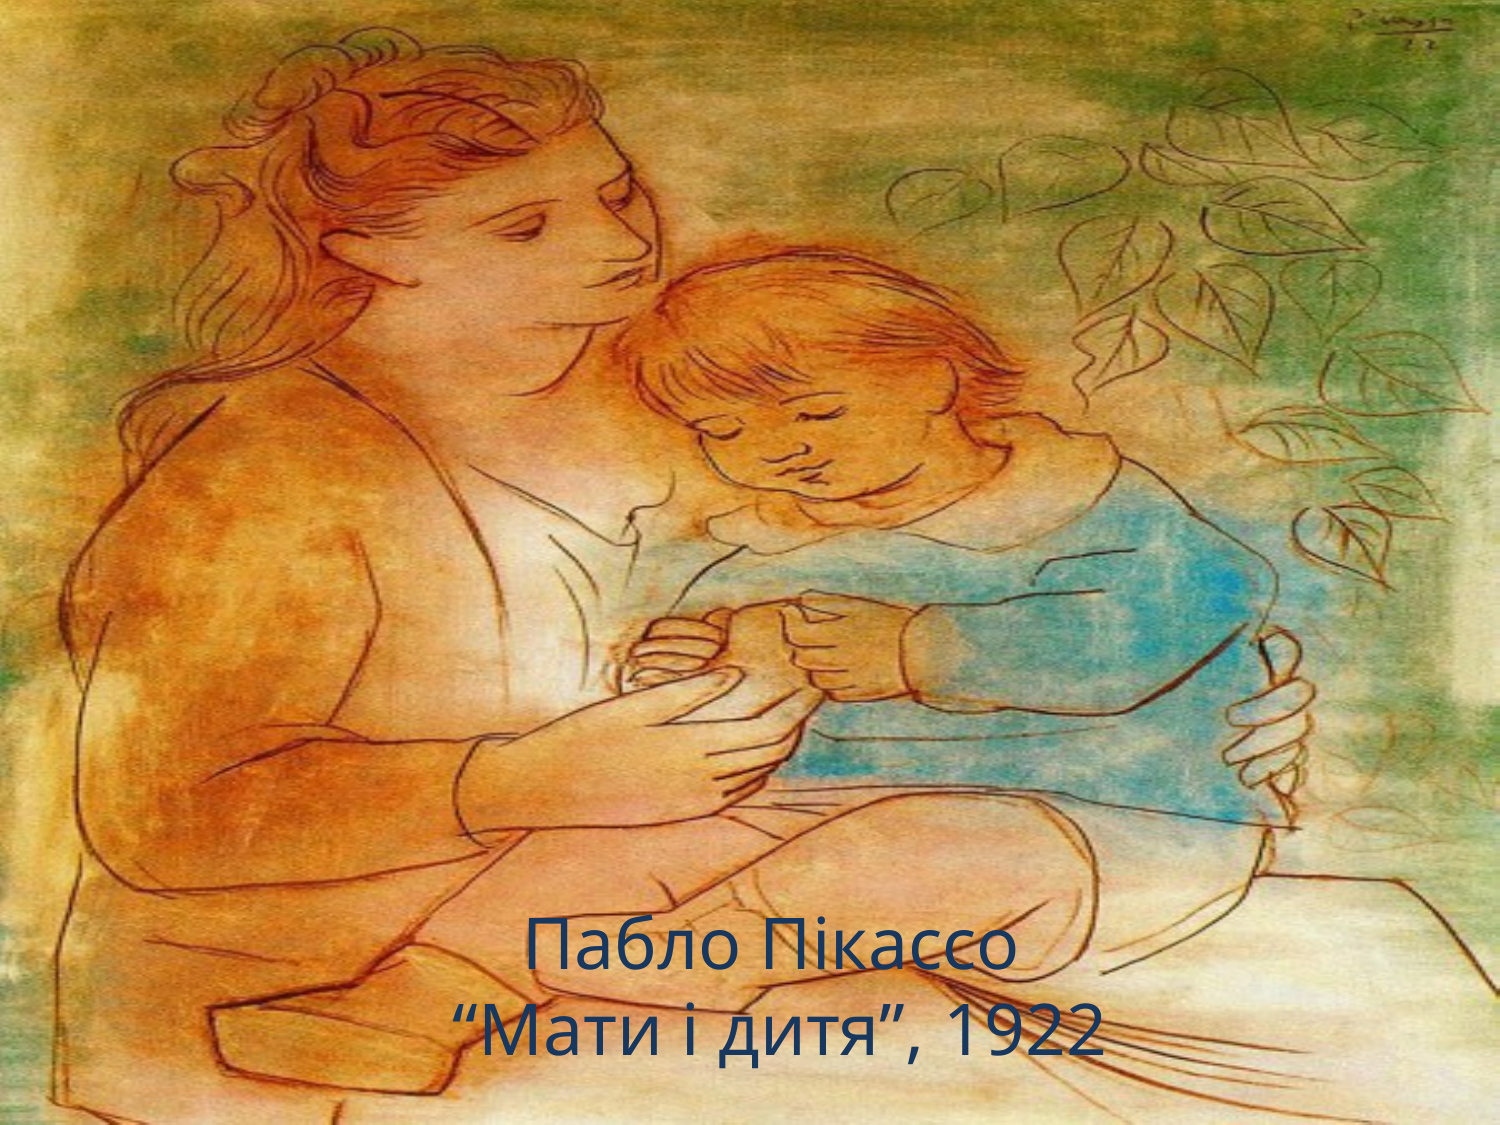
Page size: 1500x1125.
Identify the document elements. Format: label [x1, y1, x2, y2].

list [0, 0, 1500, 1125]
